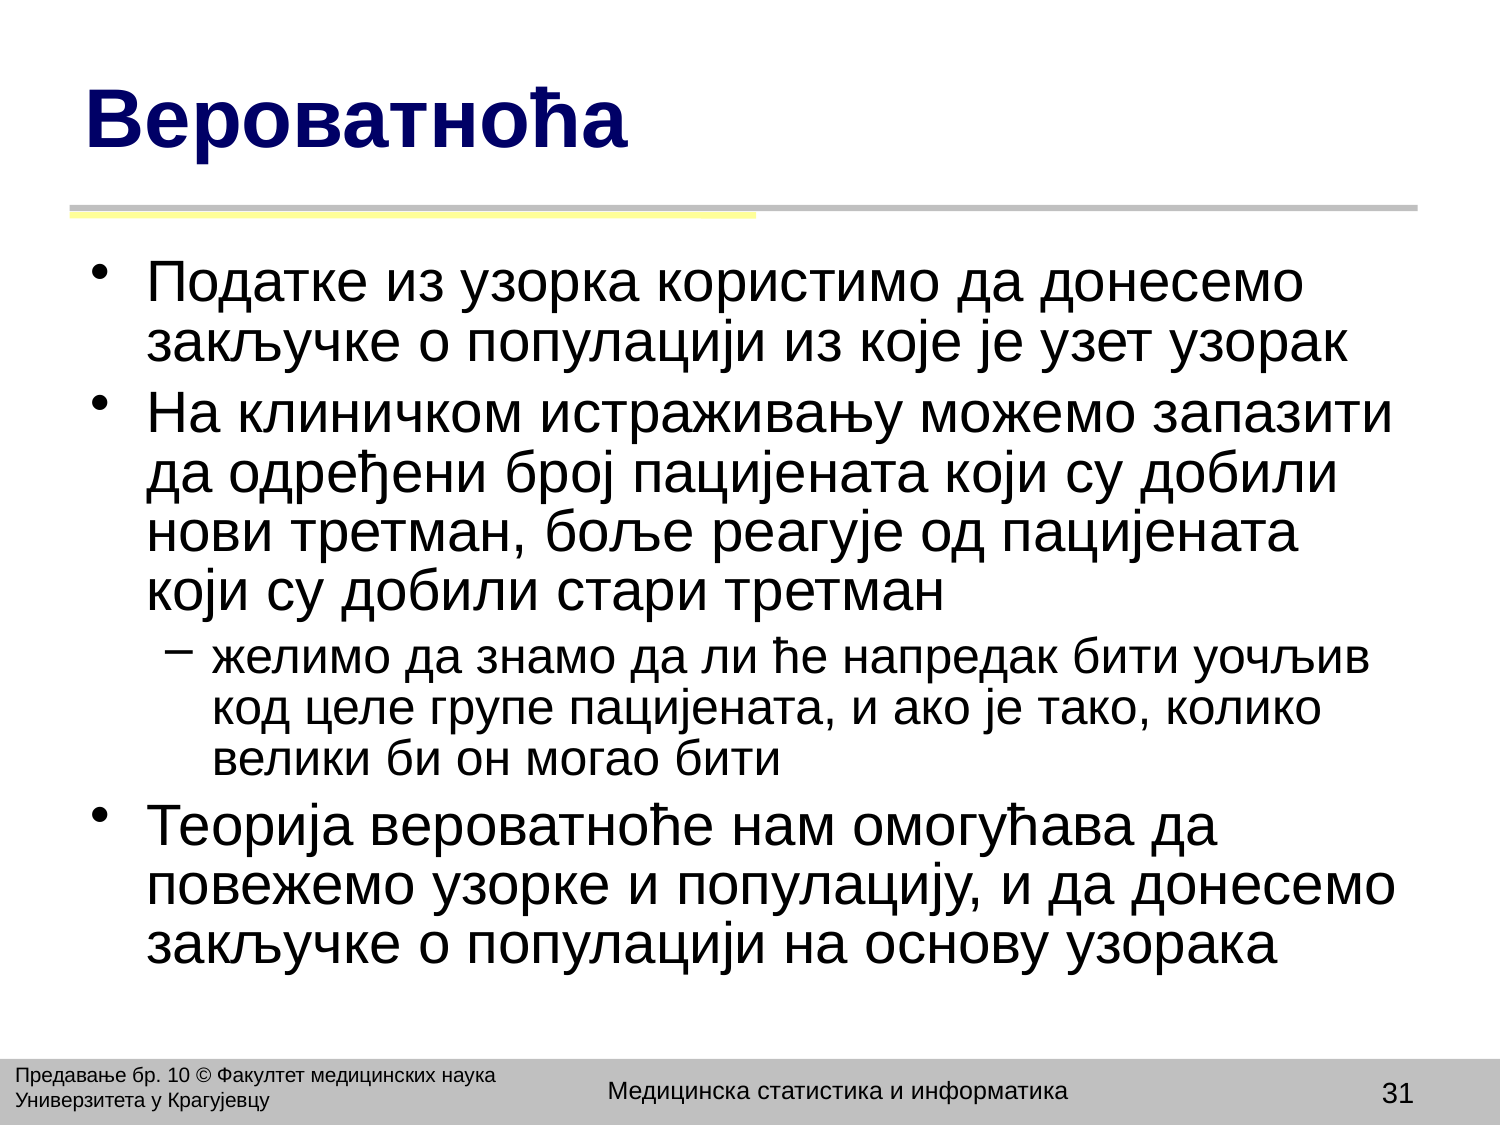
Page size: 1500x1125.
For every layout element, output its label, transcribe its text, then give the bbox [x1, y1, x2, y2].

slide_number Предавање бр. 10 © Факултет медицинских наука Универзитета у Крагујевцу [0, 1053, 626, 1108]
title Вероватноћа [69, 19, 1426, 208]
list Податке из узорка користимо да донесемо закључке о популацији из које је узет узорак На клиничком истраживању можемо запазити да одређени број пацијената који су добили нови третман, боље реагује од пацијената који су добили стари третман желимо да знамо да ли ће напредак бити уочљив код целе групе пацијената, и ако је тако, колико велики би он могао бити Теорија вероватноће нам омогућава да повежемо узорке и популацију, и да донесемо закључке о популацији на основу узорака [74, 246, 1426, 1023]
footer Медицинска статистика и информатика [512, 1066, 1165, 1125]
slide_number 31 [1175, 1066, 1430, 1125]
